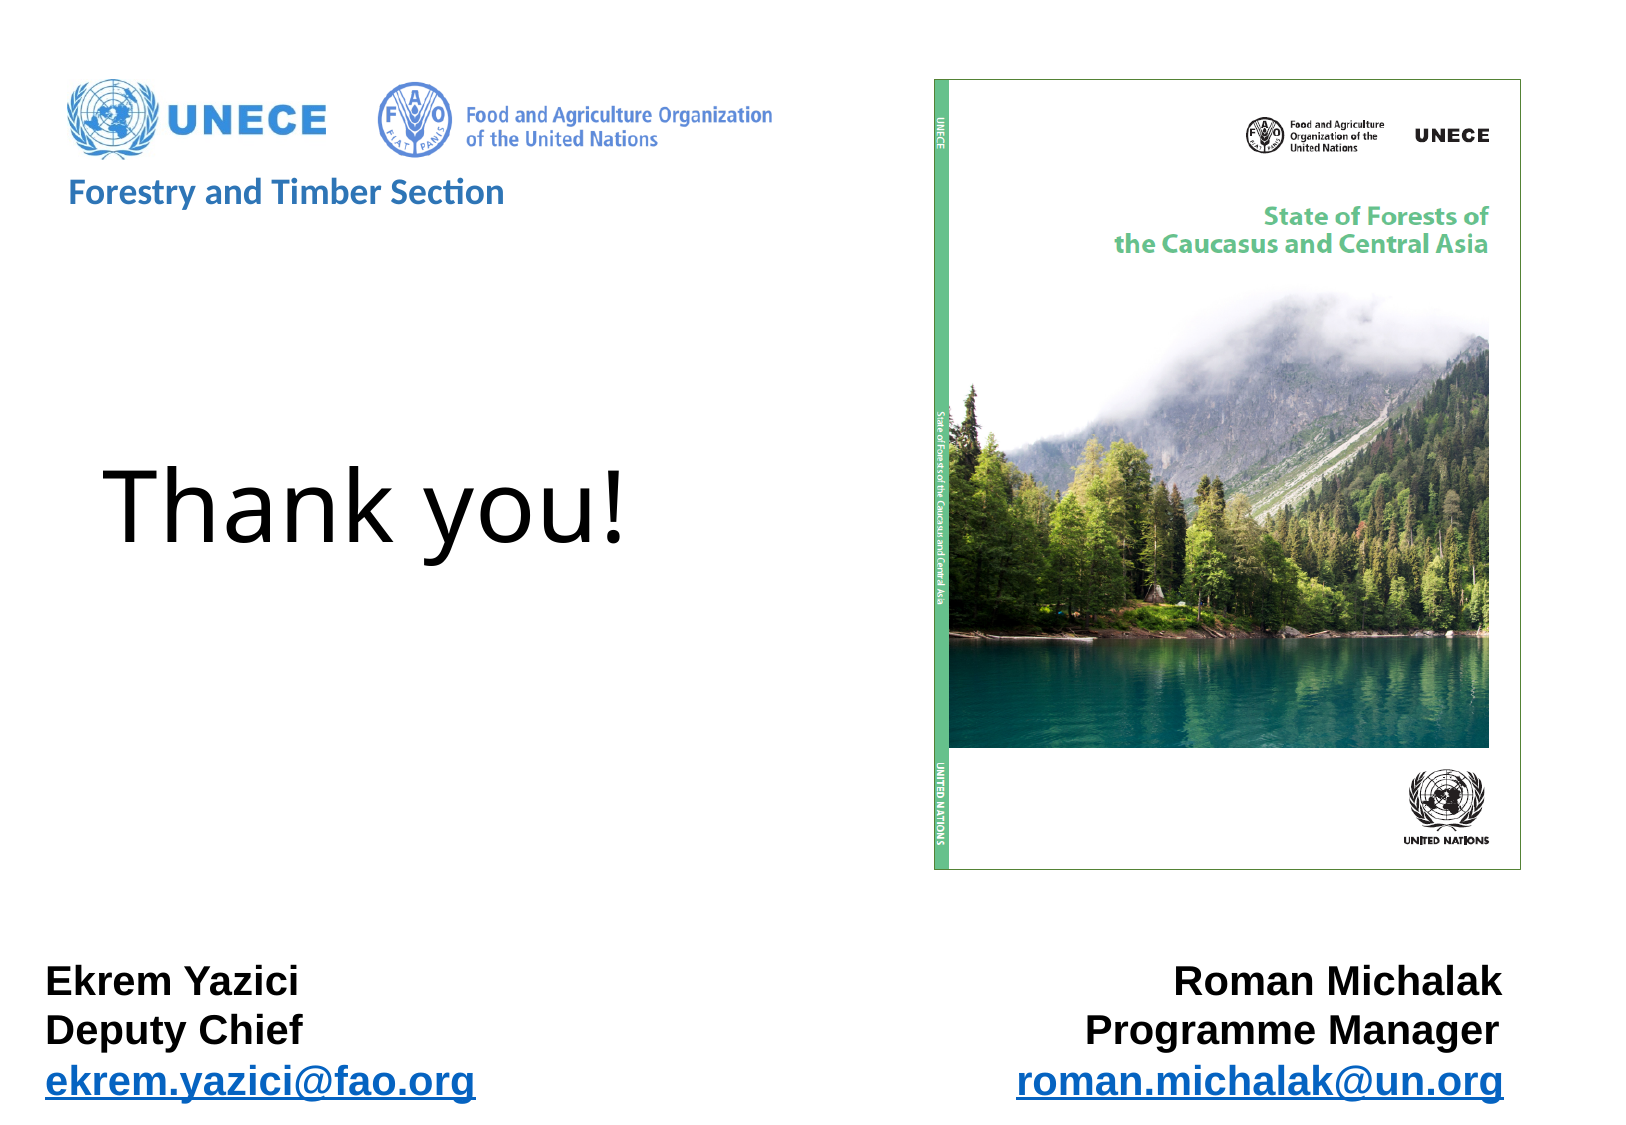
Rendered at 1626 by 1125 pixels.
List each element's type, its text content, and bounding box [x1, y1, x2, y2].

text_box Ekrem Yazici Roman Michalak Deputy Chief Programme Manager ekrem.yazici@fao.org roman.michalak@un.org [30, 945, 1521, 1110]
text_box Thank you! [30, 435, 700, 725]
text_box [67, 79, 776, 160]
picture [934, 79, 1521, 870]
text_box Forestry and Timber Section [53, 159, 541, 220]
